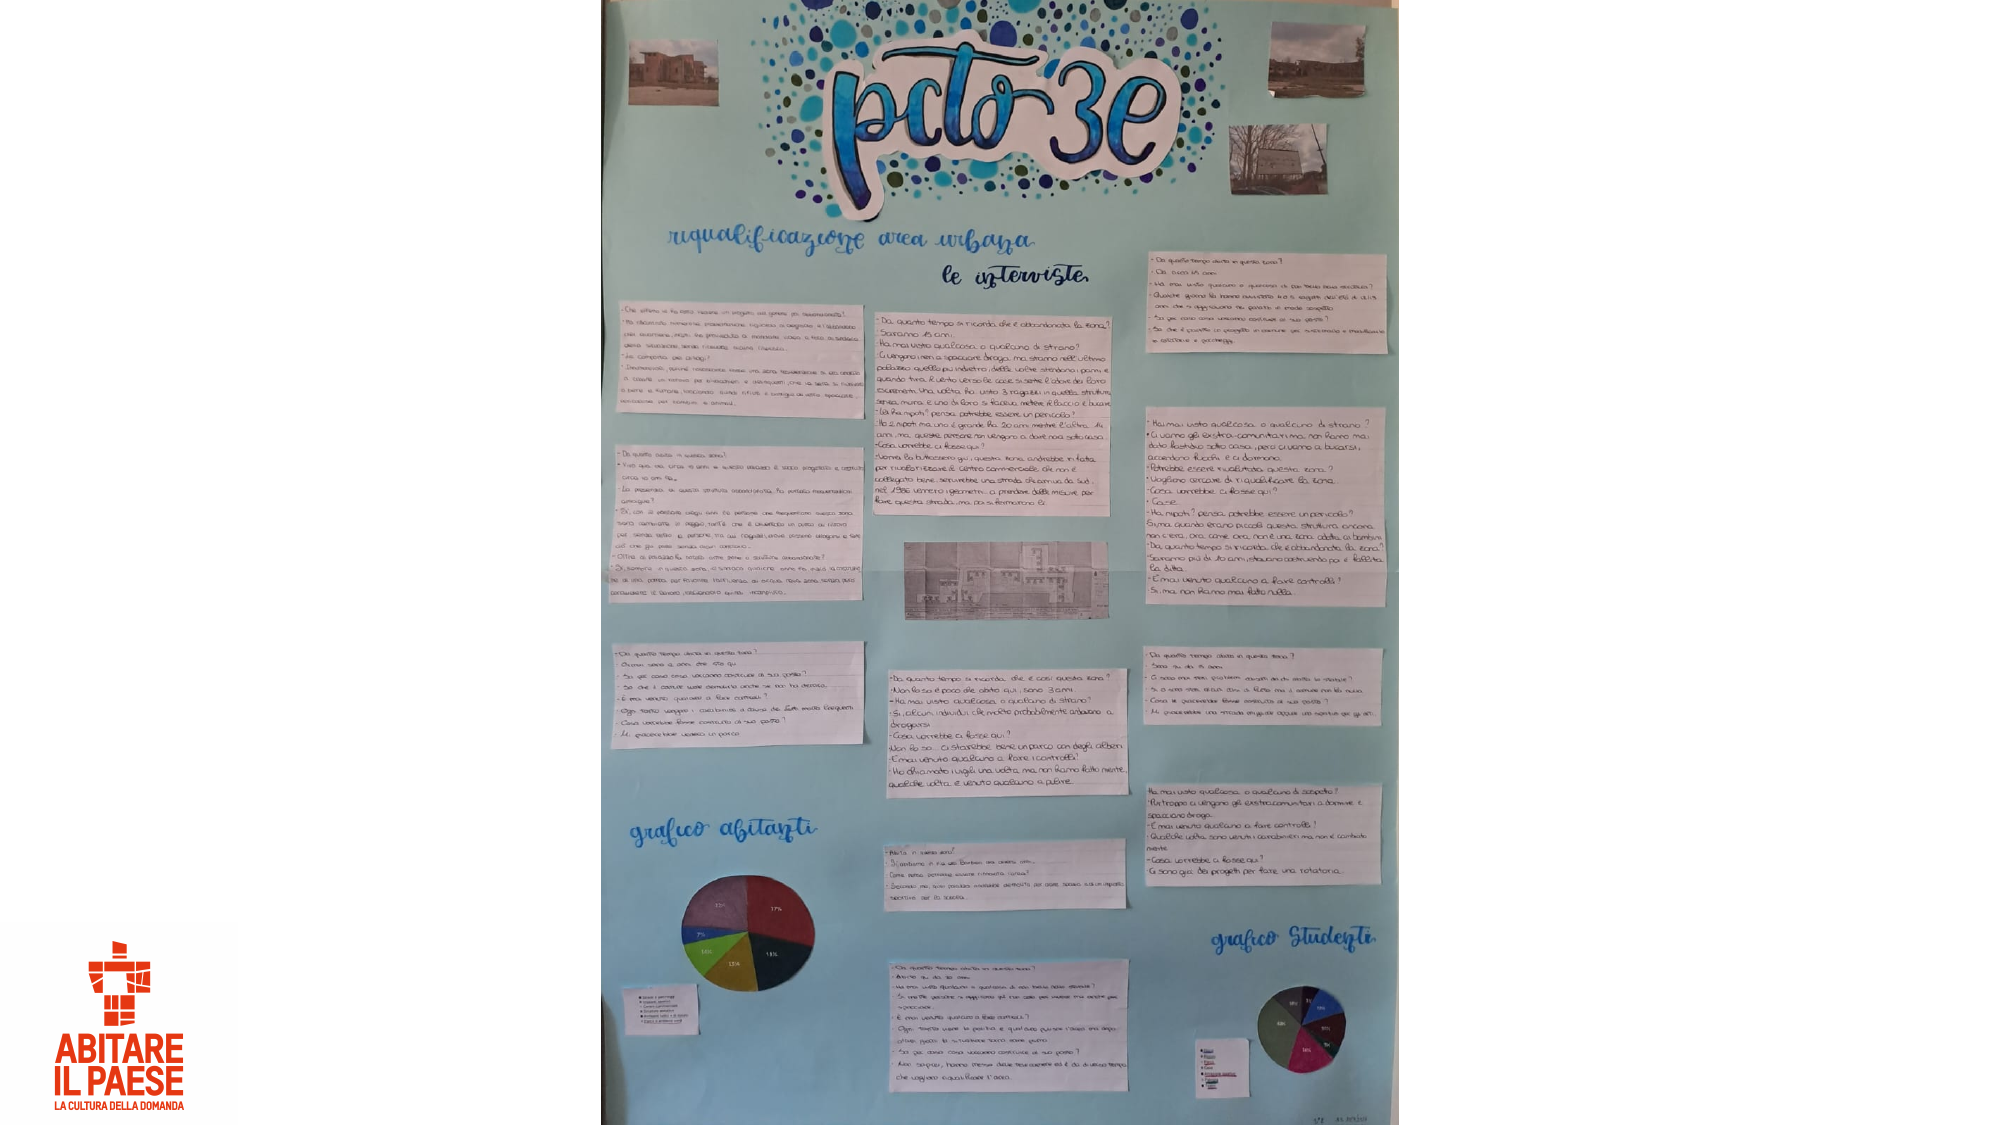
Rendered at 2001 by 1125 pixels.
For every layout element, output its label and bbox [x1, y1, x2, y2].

picture [601, 0, 1399, 1125]
picture [0, 922, 238, 1125]
